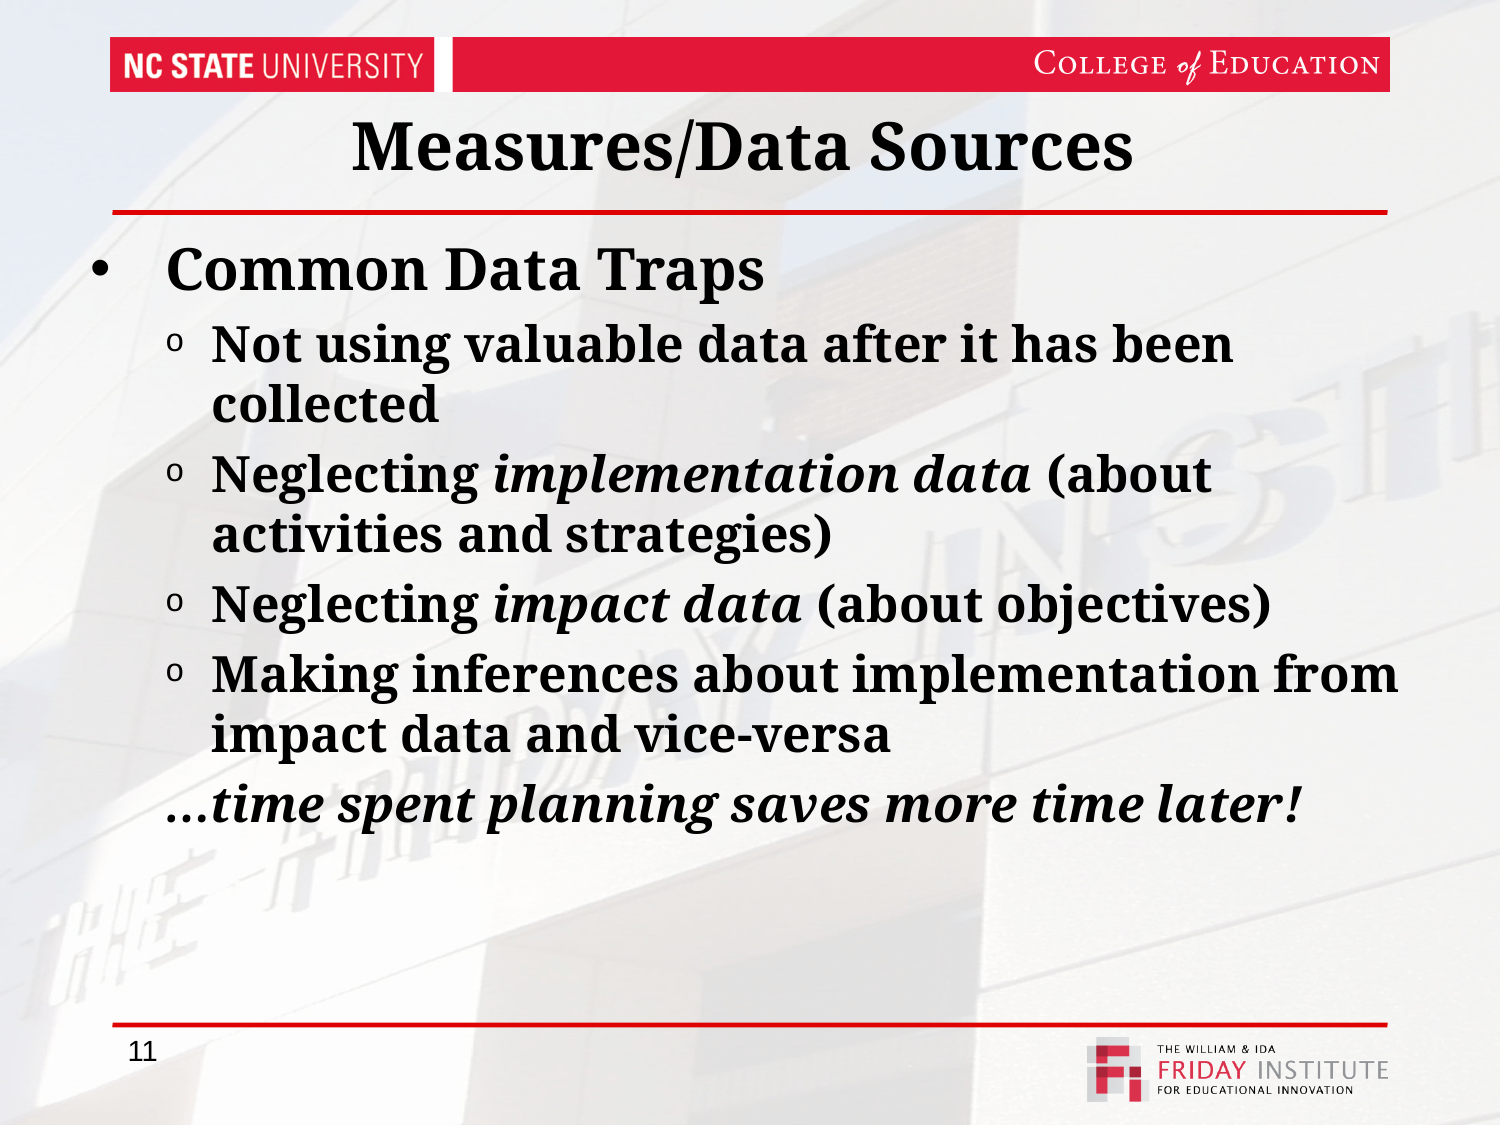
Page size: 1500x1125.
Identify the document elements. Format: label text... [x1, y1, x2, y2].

list Common Data Traps Not using valuable data after it has been collected Neglecting implementation data (about activities and strategies) Neglecting impact data (about objectives) Making inferences about implementation from impact data and vice-versa …time spent planning saves more time later! [74, 224, 1426, 1013]
slide_number 11 [112, 1024, 326, 1101]
picture [1087, 1037, 1388, 1102]
title Measures/Data Sources [74, 49, 1413, 224]
picture [110, 37, 1390, 49]
